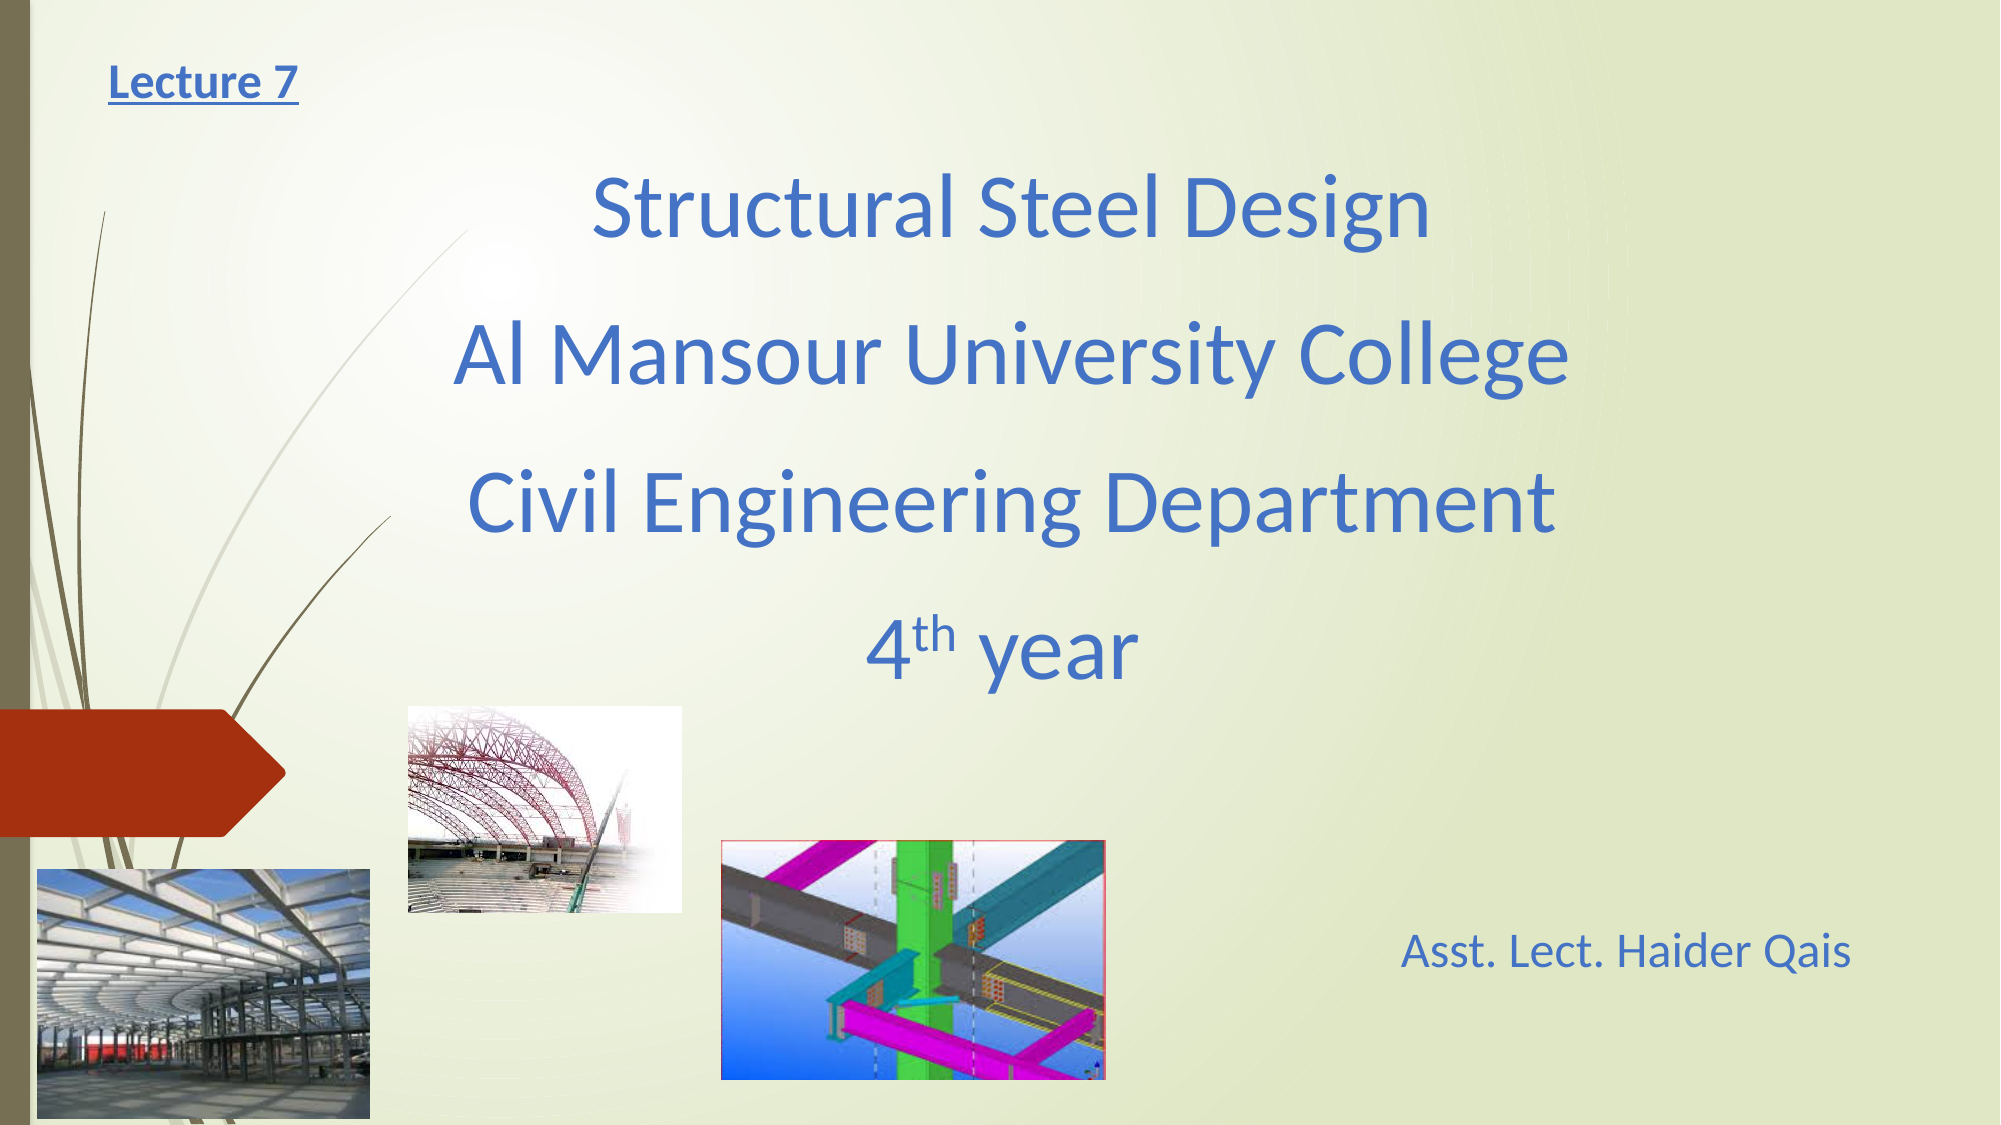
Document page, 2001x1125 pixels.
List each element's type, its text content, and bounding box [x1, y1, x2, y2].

picture [407, 706, 682, 913]
picture [37, 869, 370, 1119]
picture [720, 840, 1108, 1080]
text_box Asst. Lect. Haider Qais [1385, 901, 1867, 986]
text_box Lecture 7 [93, 32, 314, 117]
text_box Structural Steel Design Al Mansour University College Civil Engineering Department 4th year [427, 121, 1600, 705]
